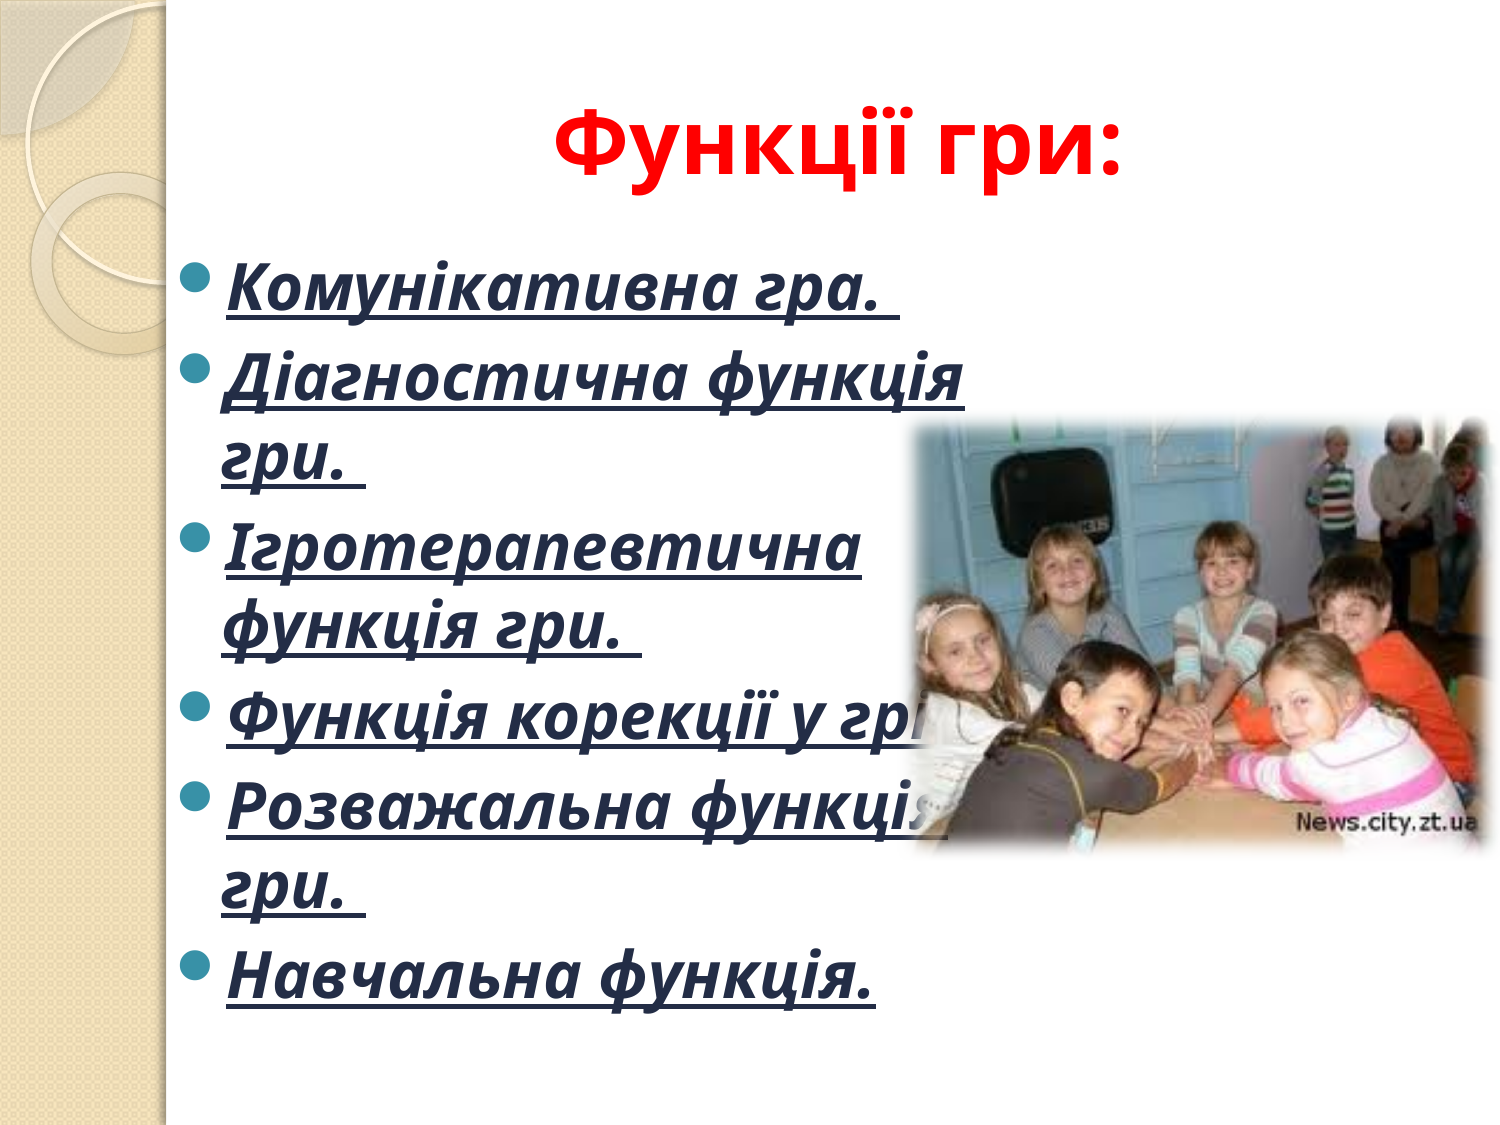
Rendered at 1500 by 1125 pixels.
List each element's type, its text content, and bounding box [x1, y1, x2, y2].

picture [897, 408, 1500, 861]
list Комунікативна гра. Діагностична функція гри. Ігротерапевтична функція гри. Функція корекції у грі. Розважальна функція гри. Навчальна функція. [147, 237, 987, 1025]
title Функції гри: [235, 45, 1466, 233]
